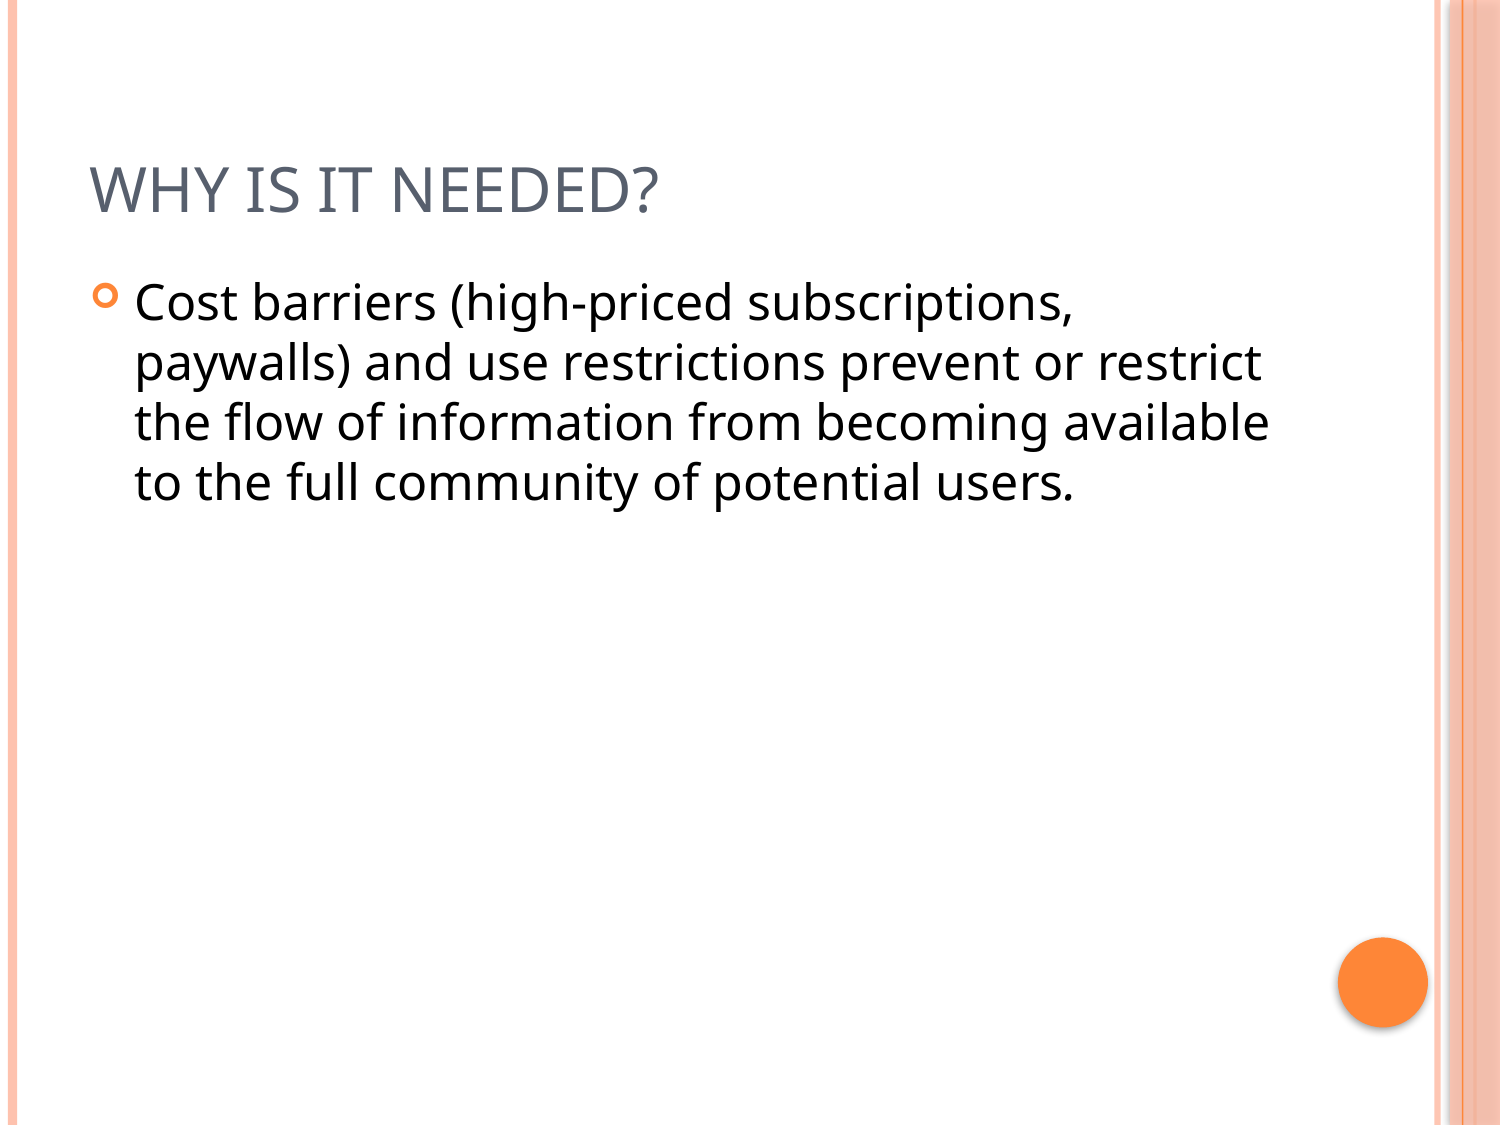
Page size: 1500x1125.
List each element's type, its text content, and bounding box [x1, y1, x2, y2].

title WHY is it needed? [75, 45, 1300, 233]
list Cost barriers (high-priced subscriptions, paywalls) and use restrictions prevent or restrict the flow of information from becoming available to the full community of potential users. [75, 262, 1300, 1062]
